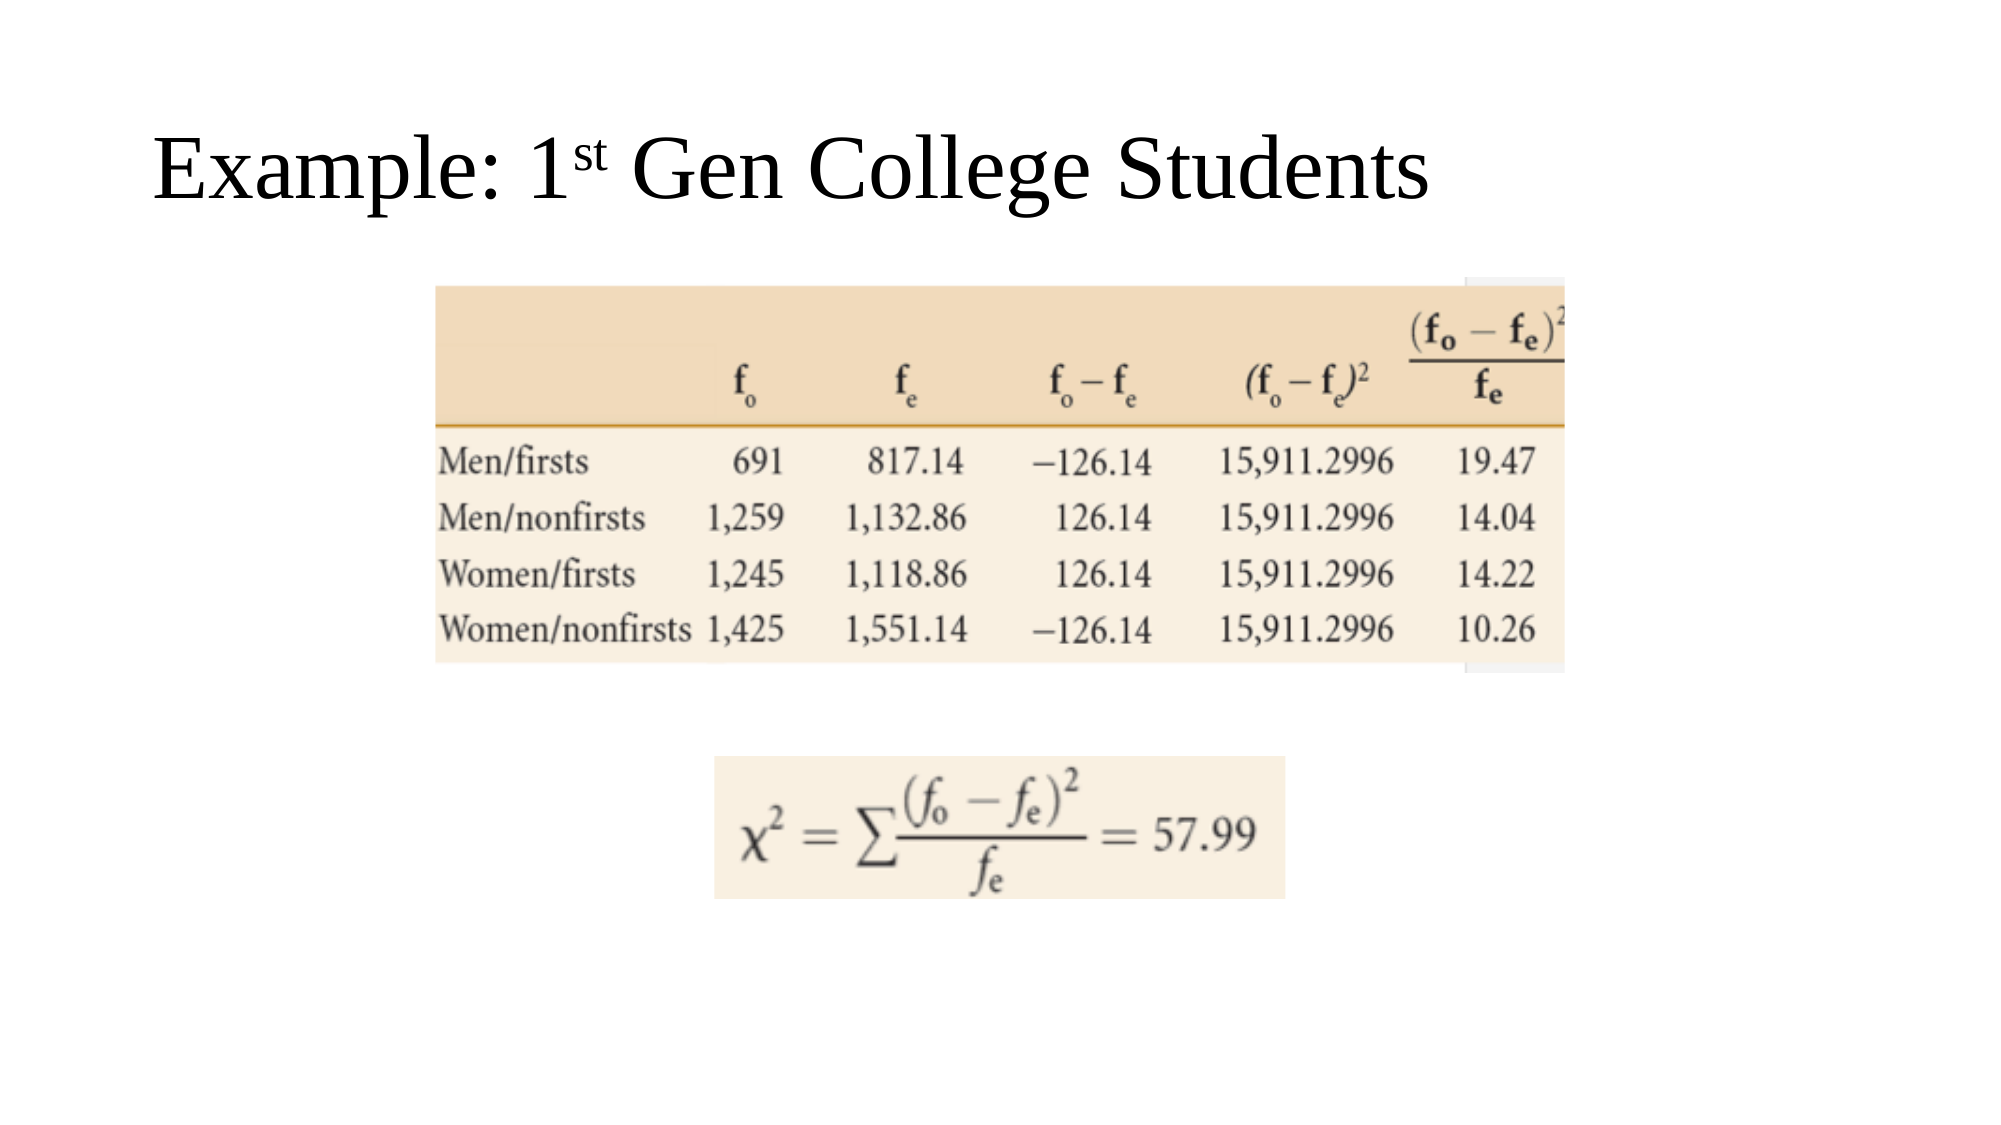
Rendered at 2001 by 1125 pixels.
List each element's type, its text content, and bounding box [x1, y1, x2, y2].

picture [714, 755, 1286, 899]
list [435, 277, 1565, 673]
title Example: 1st Gen College Students [137, 59, 1863, 278]
